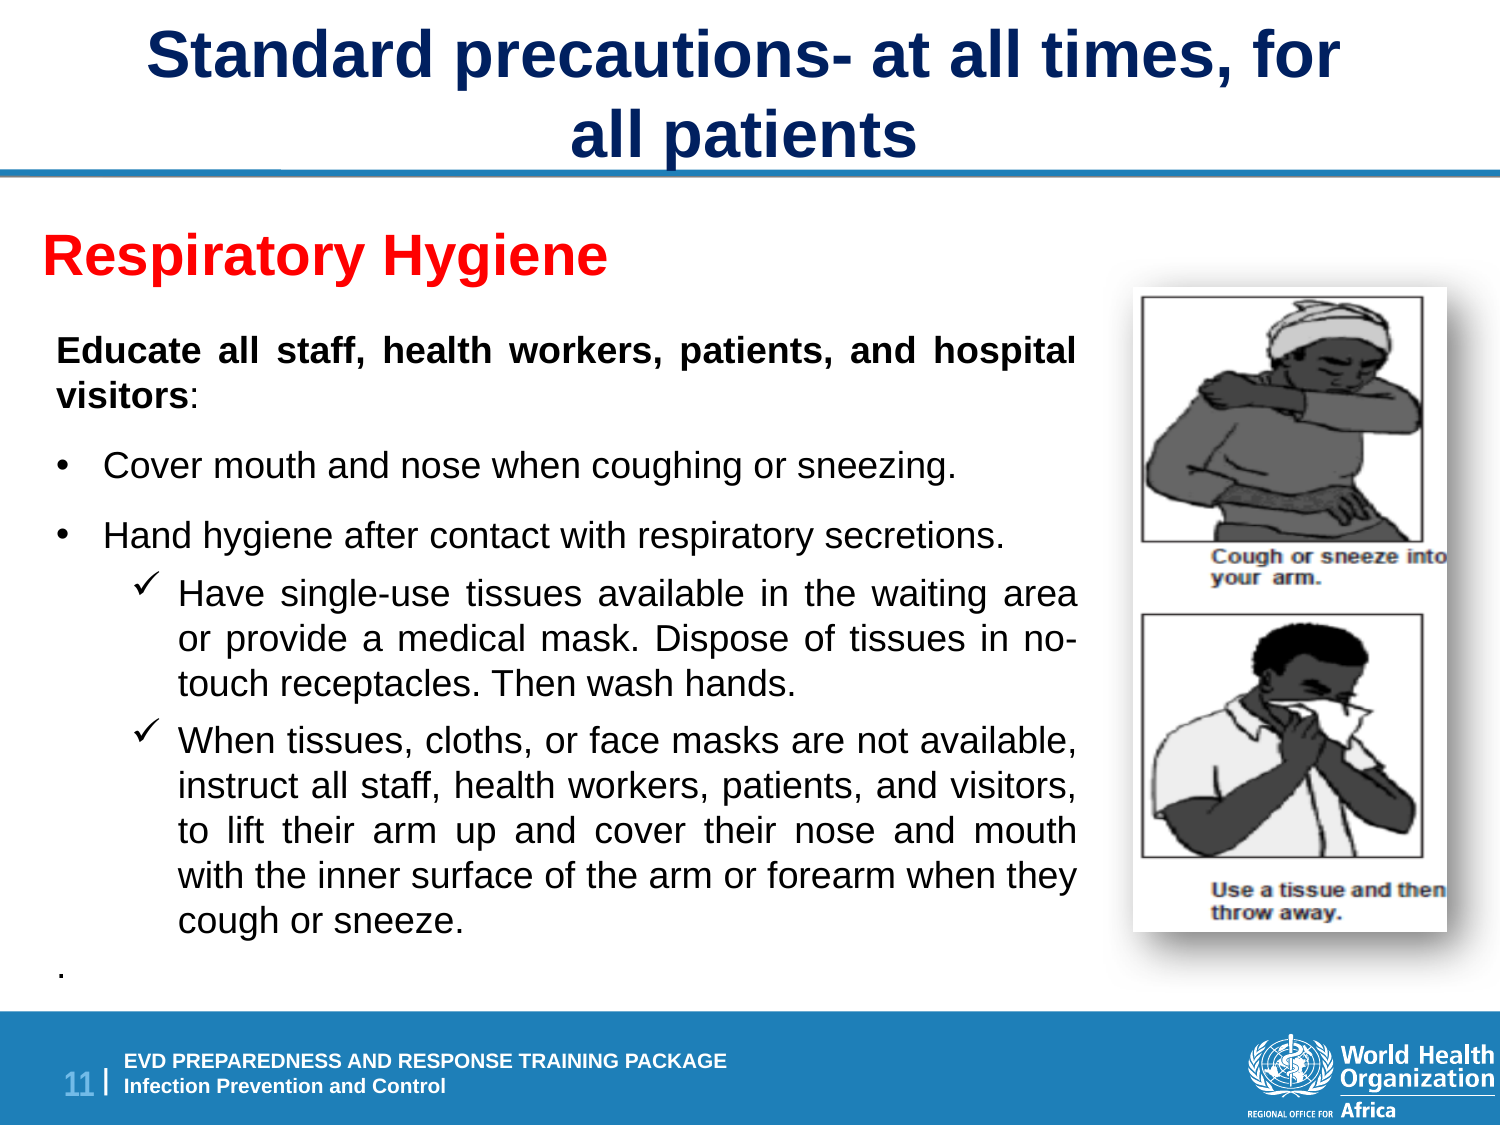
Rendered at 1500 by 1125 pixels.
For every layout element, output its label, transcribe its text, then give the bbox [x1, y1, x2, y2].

picture [1132, 287, 1448, 932]
text_box Educate all staff, health workers, patients, and hospital visitors: Cover mouth and nose when coughing or sneezing. Hand hygiene after contact with respiratory secretions. Have single-use tissues available in the waiting area or provide a medical mask. Dispose of tissues in no-touch receptacles. Then wash hands. When tissues, cloths, or face masks are not available, instruct all staff, health workers, patients, and visitors, to lift their arm up and cover their nose and mouth with the inner surface of the arm or forearm when they cough or sneeze. . [41, 319, 1093, 994]
text_box Respiratory Hygiene [4, 184, 997, 300]
text_box Standard precautions- at all times, for all patients [108, 3, 1381, 178]
